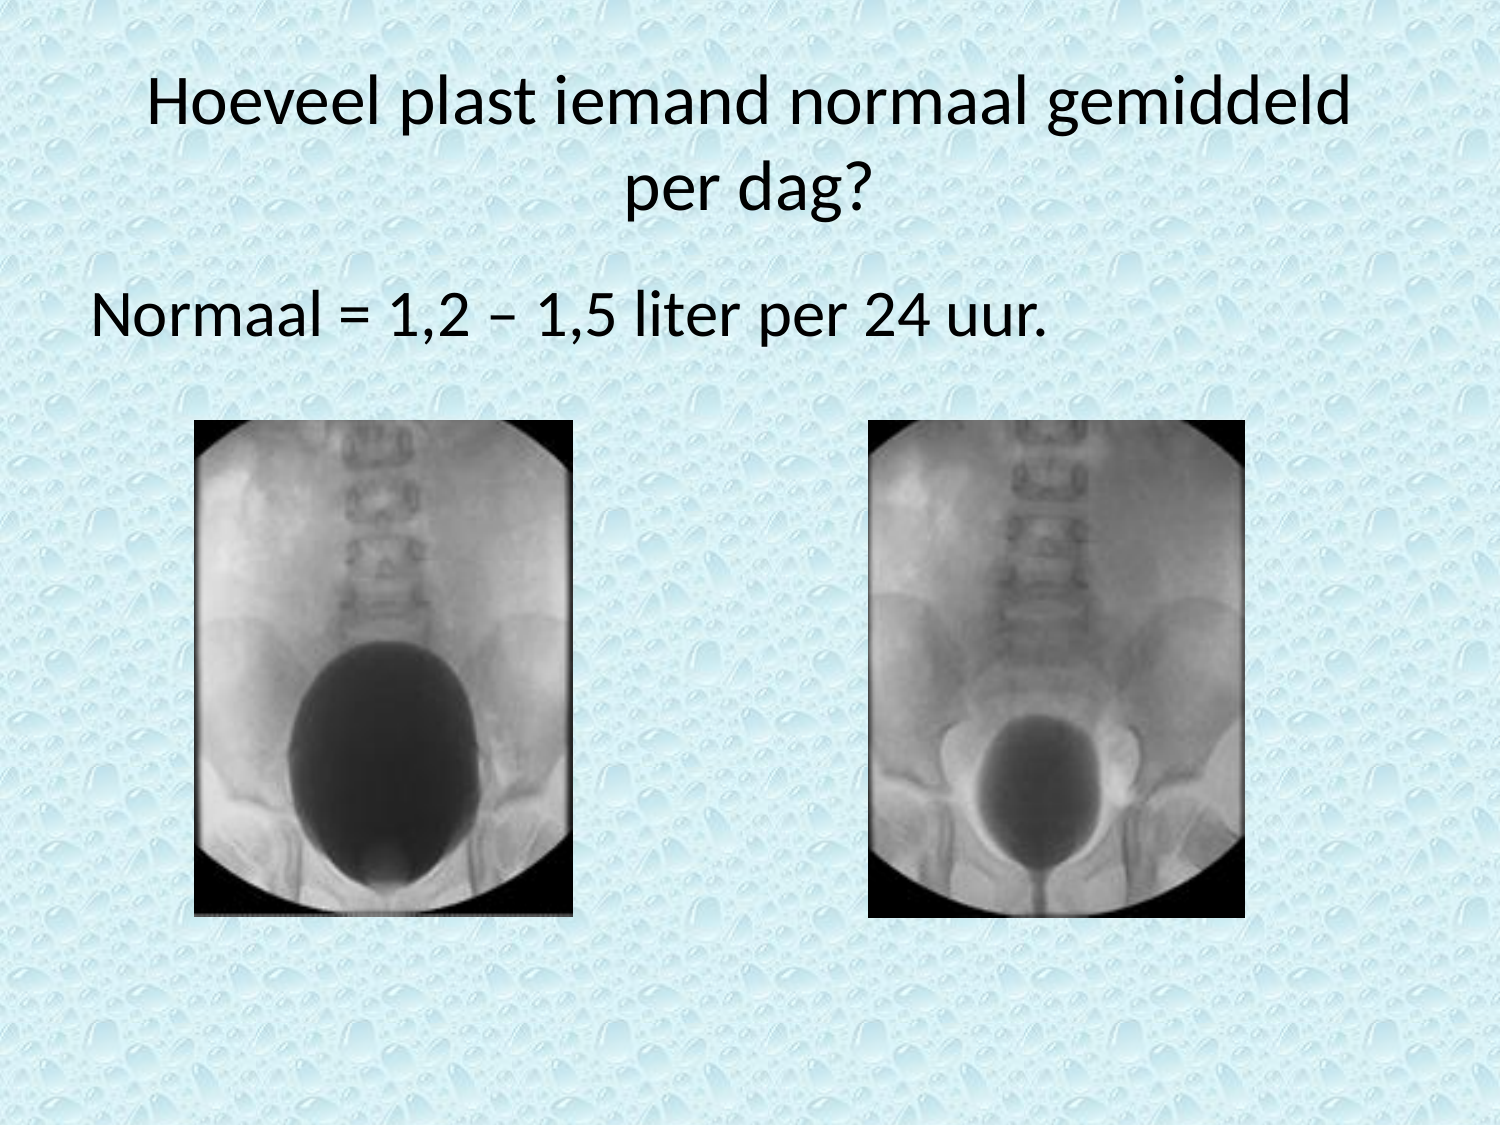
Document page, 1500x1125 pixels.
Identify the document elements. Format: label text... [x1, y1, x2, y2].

picture [867, 420, 1245, 918]
list Normaal = 1,2 – 1,5 liter per 24 uur. [75, 262, 1425, 1005]
title Hoeveel plast iemand normaal gemiddeld per dag? [75, 45, 1425, 233]
picture [194, 420, 573, 918]
